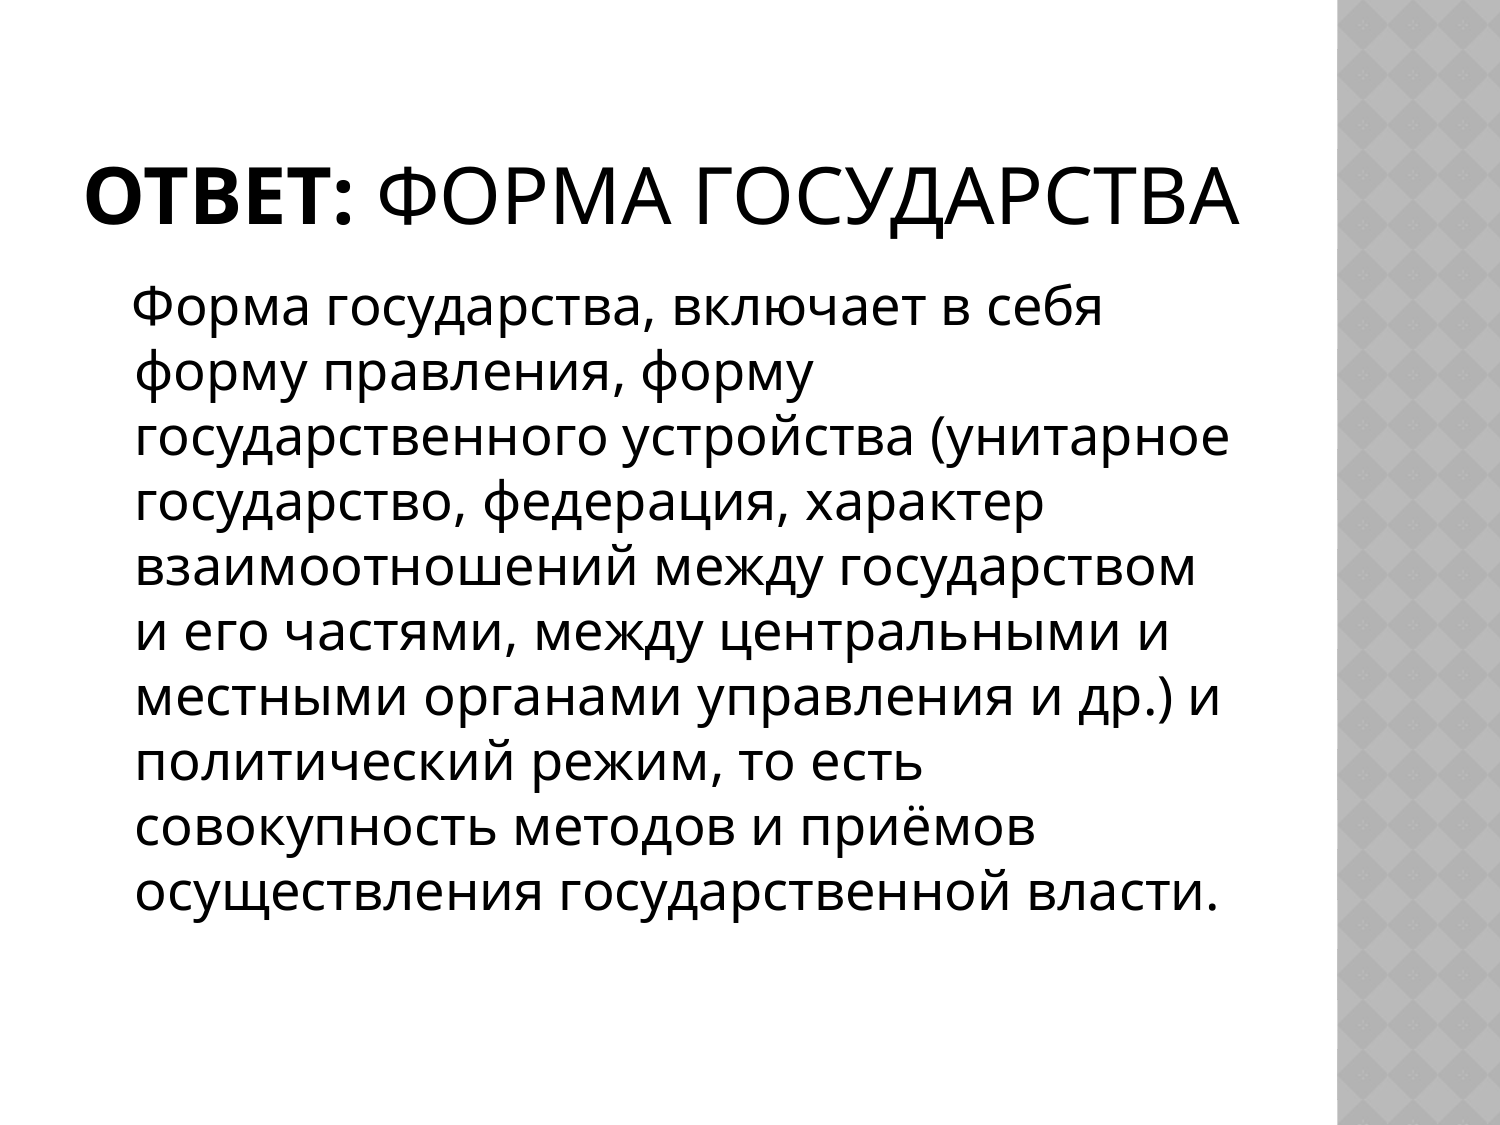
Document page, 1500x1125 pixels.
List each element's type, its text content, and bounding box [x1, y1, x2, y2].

title Ответ: форма государства [75, 52, 1263, 240]
list Форма государства, включает в себя форму правления, форму государственного устройства (унитарное государство, федерация, характер взаимоотношений между государством и его частями, между центральными и местными органами управления и др.) и политический режим, то есть совокупность методов и приёмов осуществления государственной власти. [75, 264, 1263, 1059]
